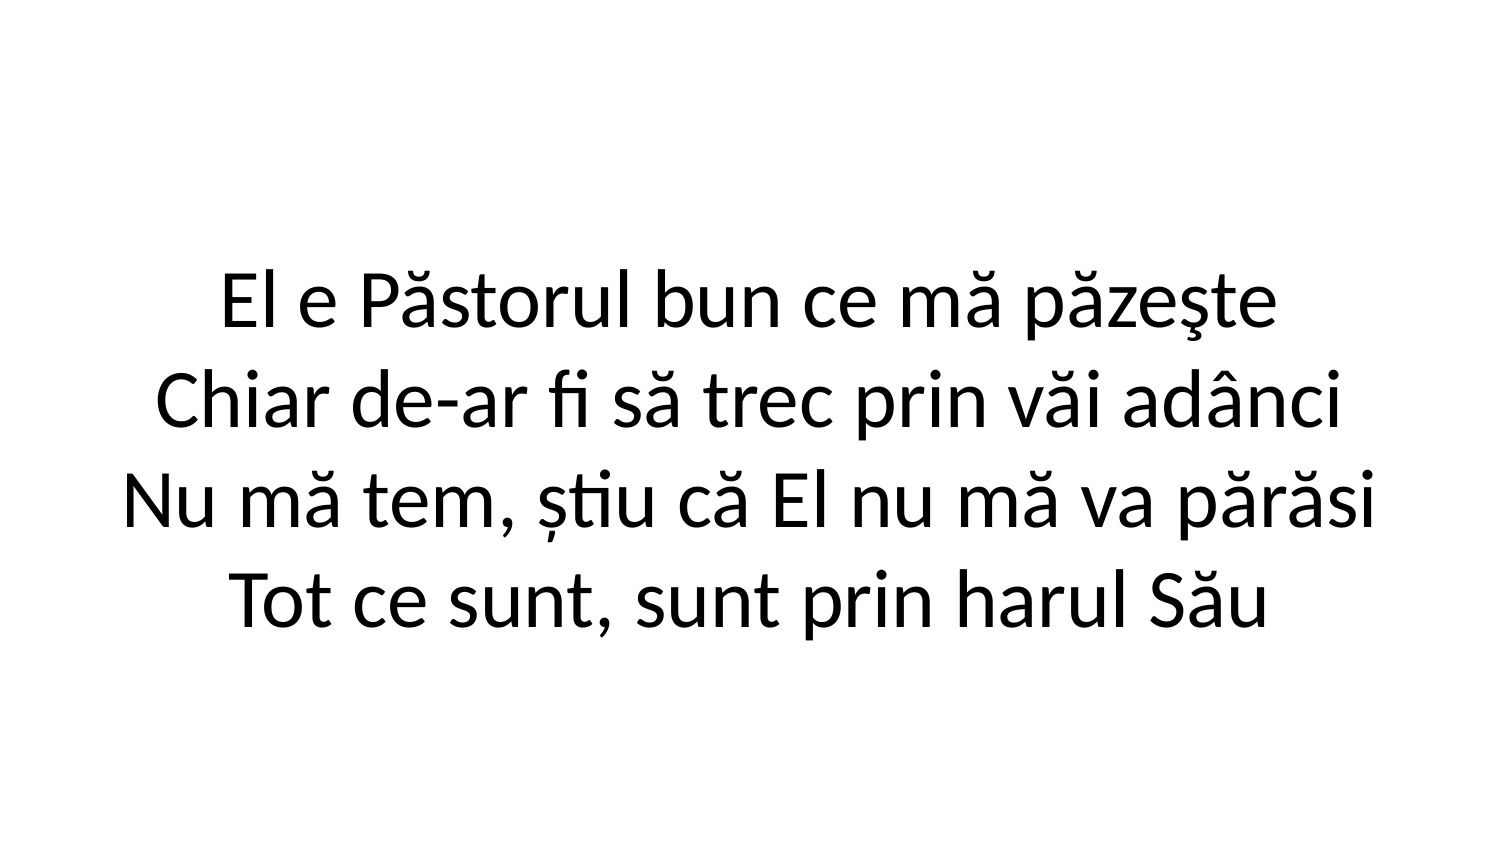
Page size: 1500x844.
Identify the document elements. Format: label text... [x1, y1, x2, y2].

text_box El e Păstorul bun ce mă păzeşte Chiar de-ar fi să trec prin văi adânci Nu mă tem, știu că El nu mă va părăsi Tot ce sunt, sunt prin harul Său [106, 192, 1394, 652]
